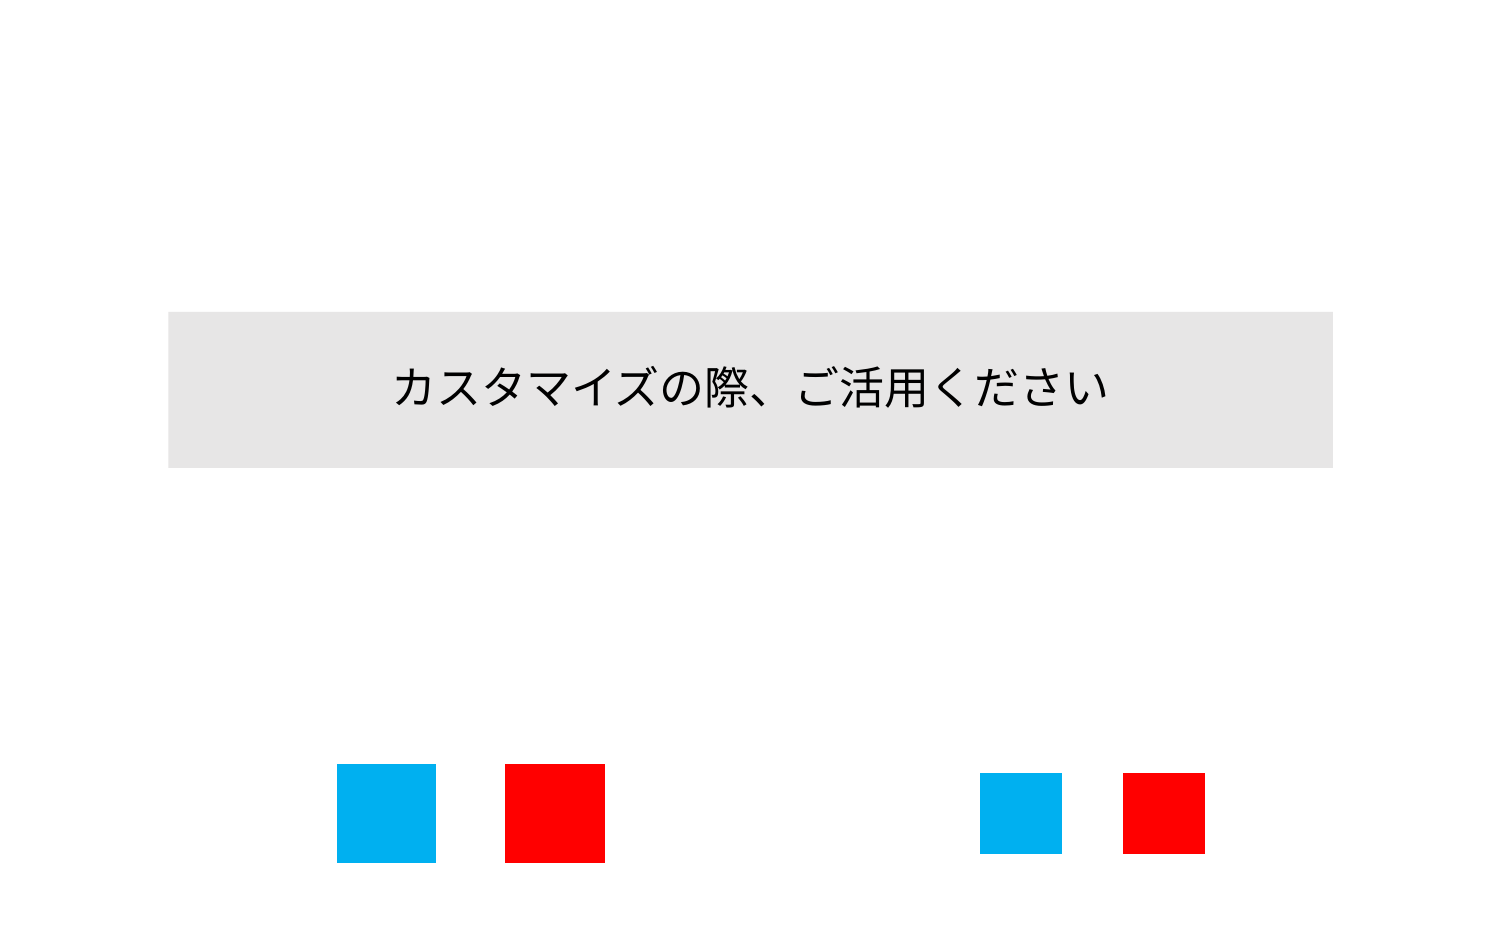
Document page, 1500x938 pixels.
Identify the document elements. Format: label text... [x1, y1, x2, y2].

text_box [335, 762, 438, 865]
text_box [504, 762, 606, 865]
text_box [1122, 771, 1206, 856]
title カスタマイズの際、ご活用ください [168, 311, 1333, 468]
text_box [979, 771, 1063, 856]
